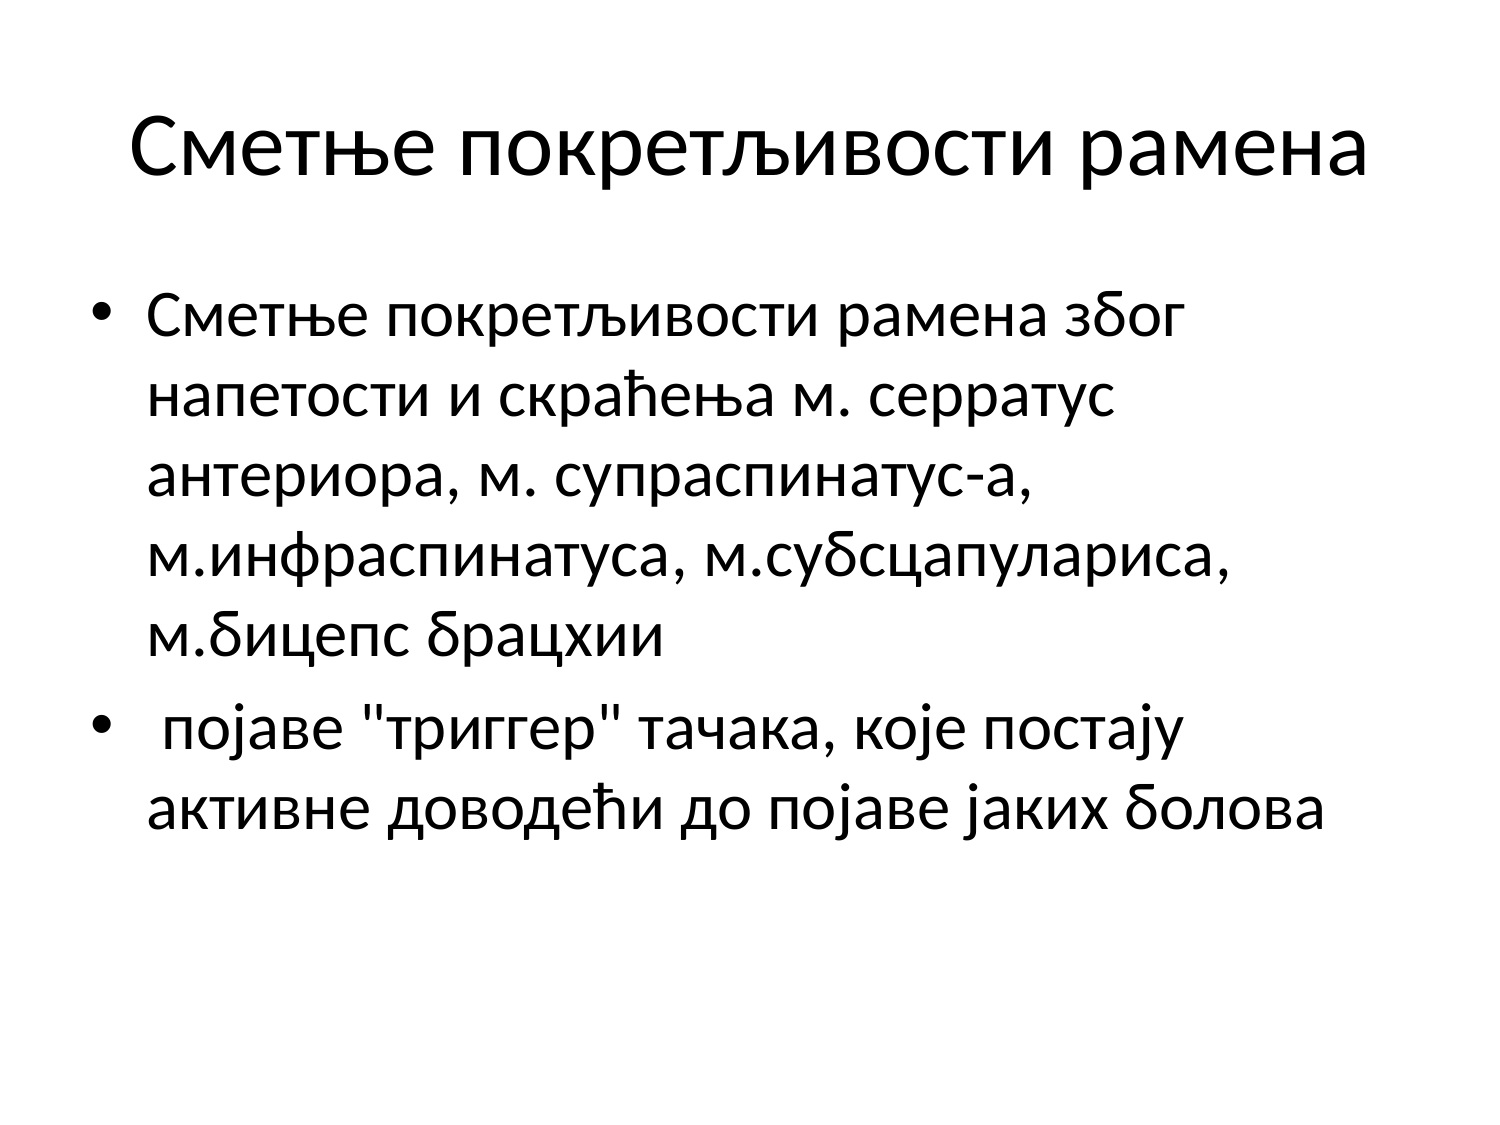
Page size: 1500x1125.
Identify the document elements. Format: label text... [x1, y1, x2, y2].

title Сметње покретљивости рамена [75, 45, 1425, 233]
list Сметње покретљивости рамена због напетости и скраћења м. серратус антериора, м. супраспинатус-а, м.инфраспинатуса, м.субсцапулариса, м.бицепс брацхии појаве "триггер" тачака, које постају активне доводећи до појаве јаких болова [75, 262, 1425, 1005]
